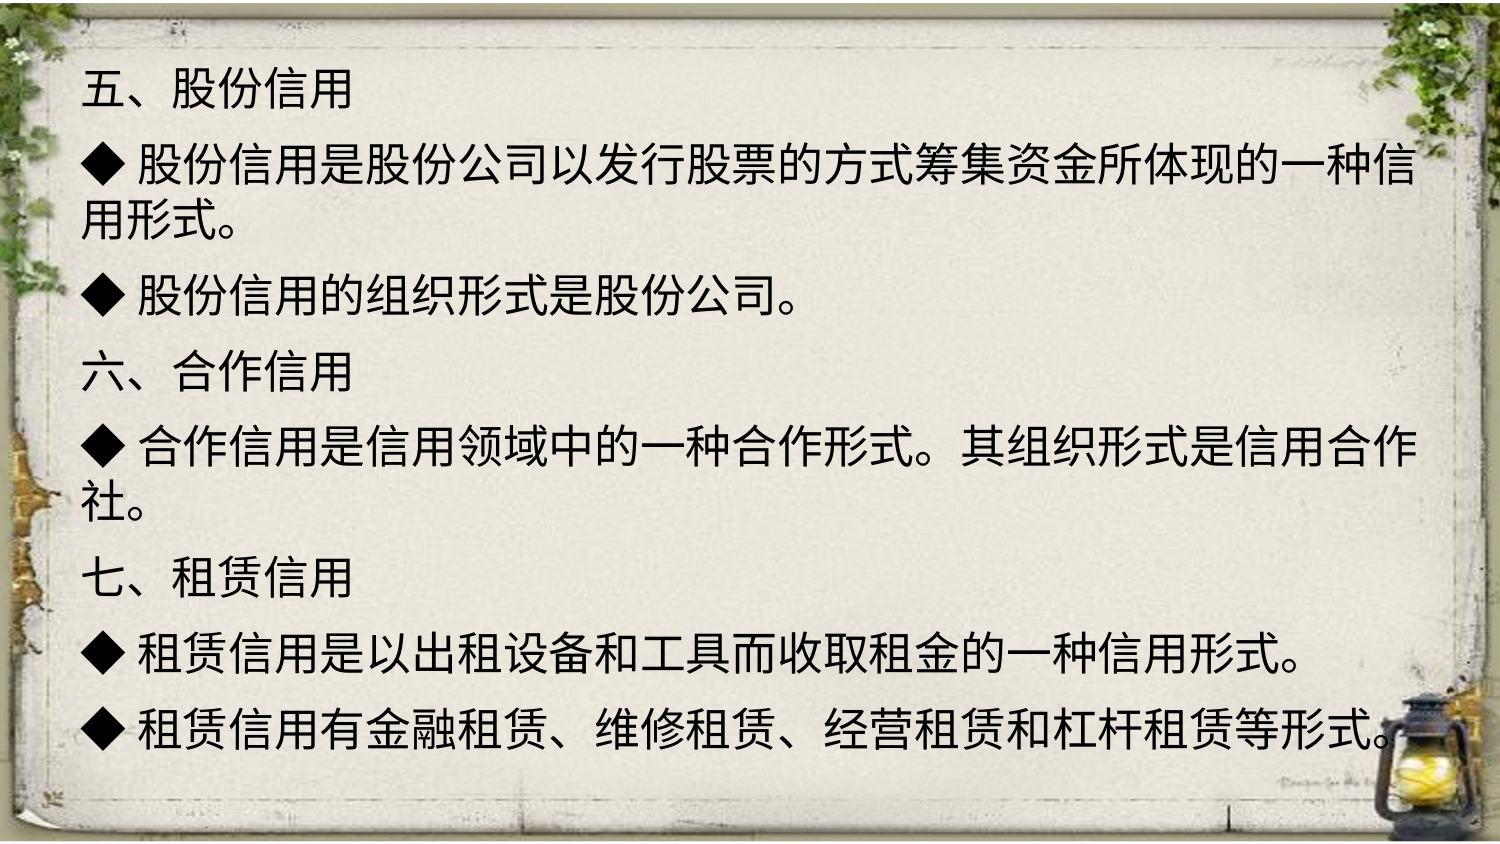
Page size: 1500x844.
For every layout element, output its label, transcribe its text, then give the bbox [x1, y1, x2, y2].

picture [0, 0, 1500, 844]
list 五、股份信用 ◆股份信用是股份公司以发行股票的方式筹集资金所体现的一种信用形式。 ◆股份信用的组织形式是股份公司。 六、合作信用 ◆合作信用是信用领域中的一种合作形式。其组织形式是信用合作社。 七、租赁信用 ◆租赁信用是以出租设备和工具而收取租金的一种信用形式。 ◆租赁信用有金融租赁、维修租赁、经营租赁和杠杆租赁等形式。 [65, 52, 1435, 792]
